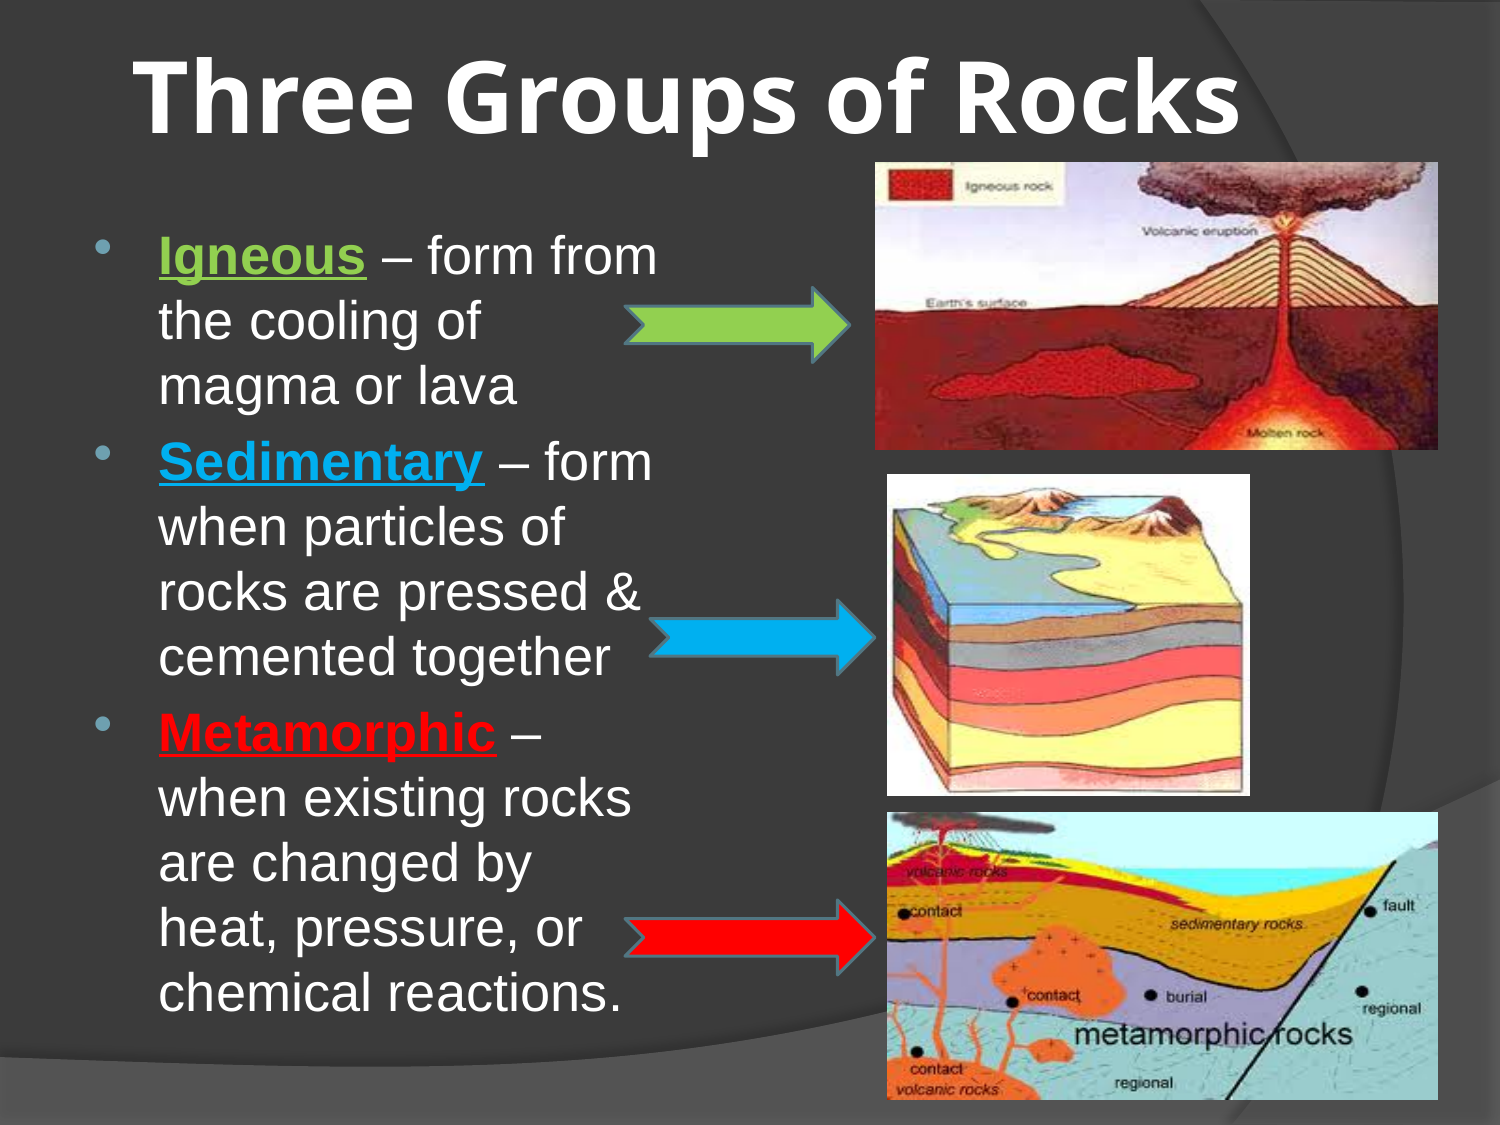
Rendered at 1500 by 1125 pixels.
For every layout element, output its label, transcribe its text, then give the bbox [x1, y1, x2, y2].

title Three Groups of Rocks [75, 0, 1300, 188]
text_box [623, 898, 877, 977]
list Igneous – form from the cooling of magma or lava Sedimentary – form when particles of rocks are pressed & cemented together Metamorphic – when existing rocks are changed by heat, pressure, or chemical reactions. [75, 212, 675, 1125]
text_box [623, 285, 852, 364]
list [874, 162, 1438, 451]
picture [887, 474, 1251, 796]
picture [887, 812, 1438, 1101]
text_box [648, 598, 877, 677]
